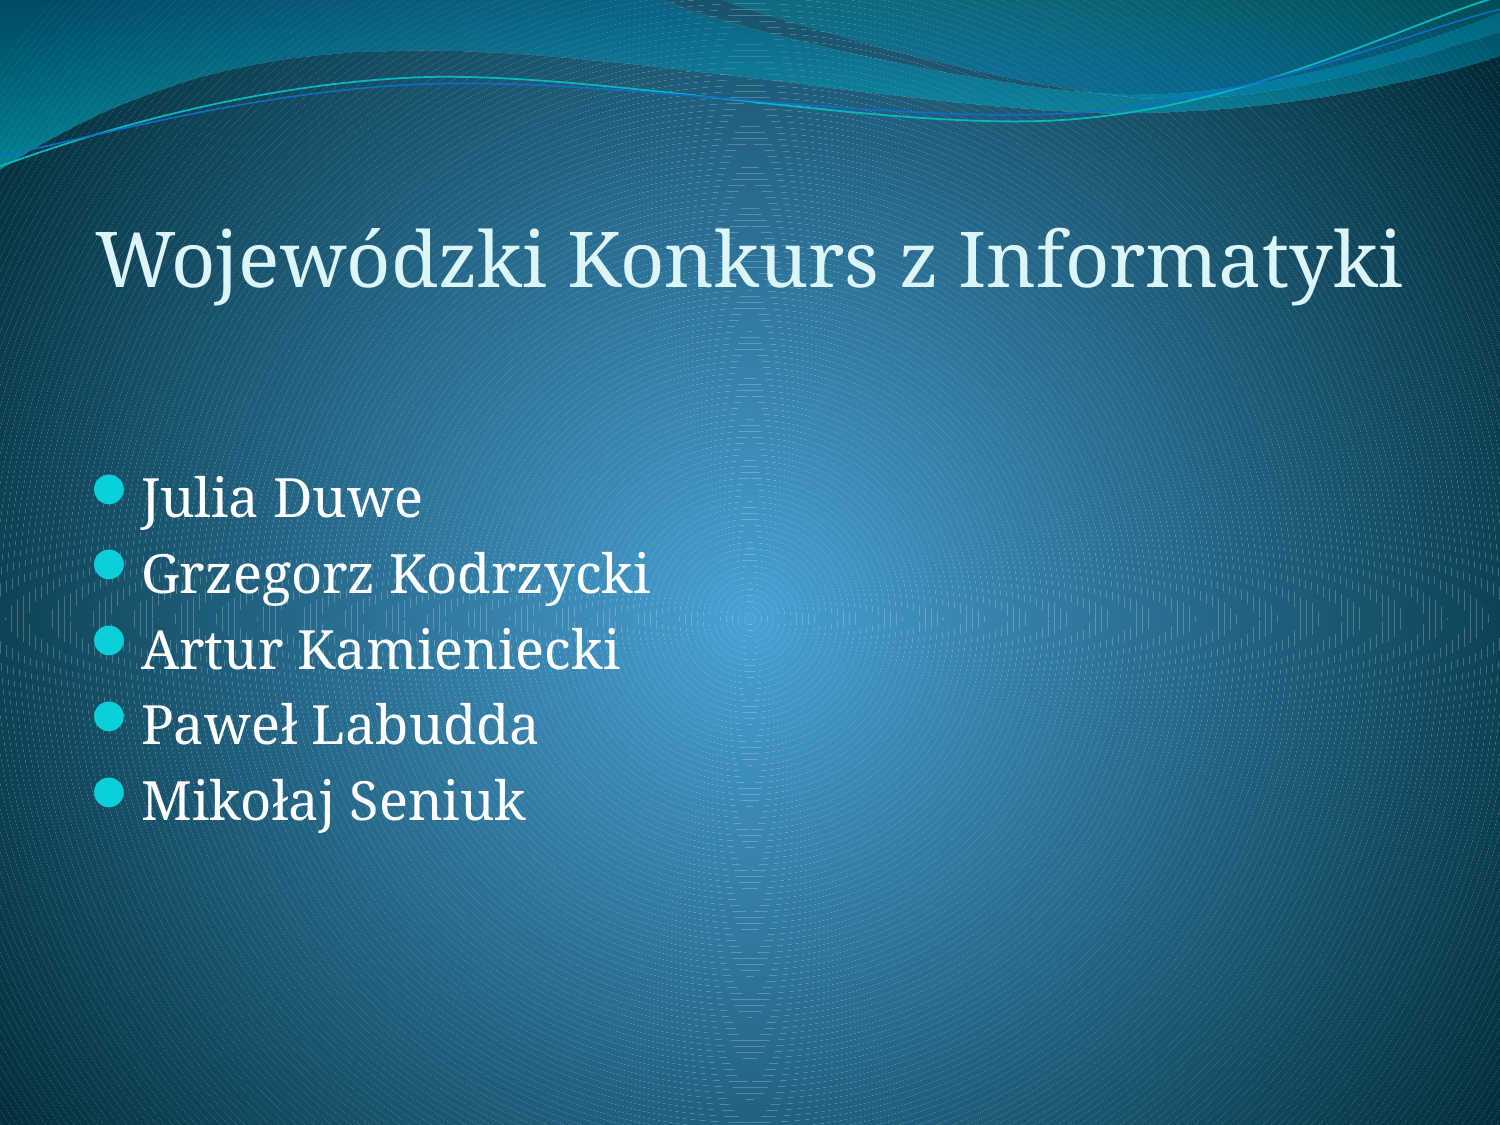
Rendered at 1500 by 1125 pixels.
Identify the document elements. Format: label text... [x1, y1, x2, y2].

title Wojewódzki Konkurs z Informatyki [75, 115, 1425, 303]
list Julia Duwe Grzegorz Kodrzycki Artur Kamieniecki Paweł Labudda Mikołaj Seniuk [75, 456, 1425, 1038]
